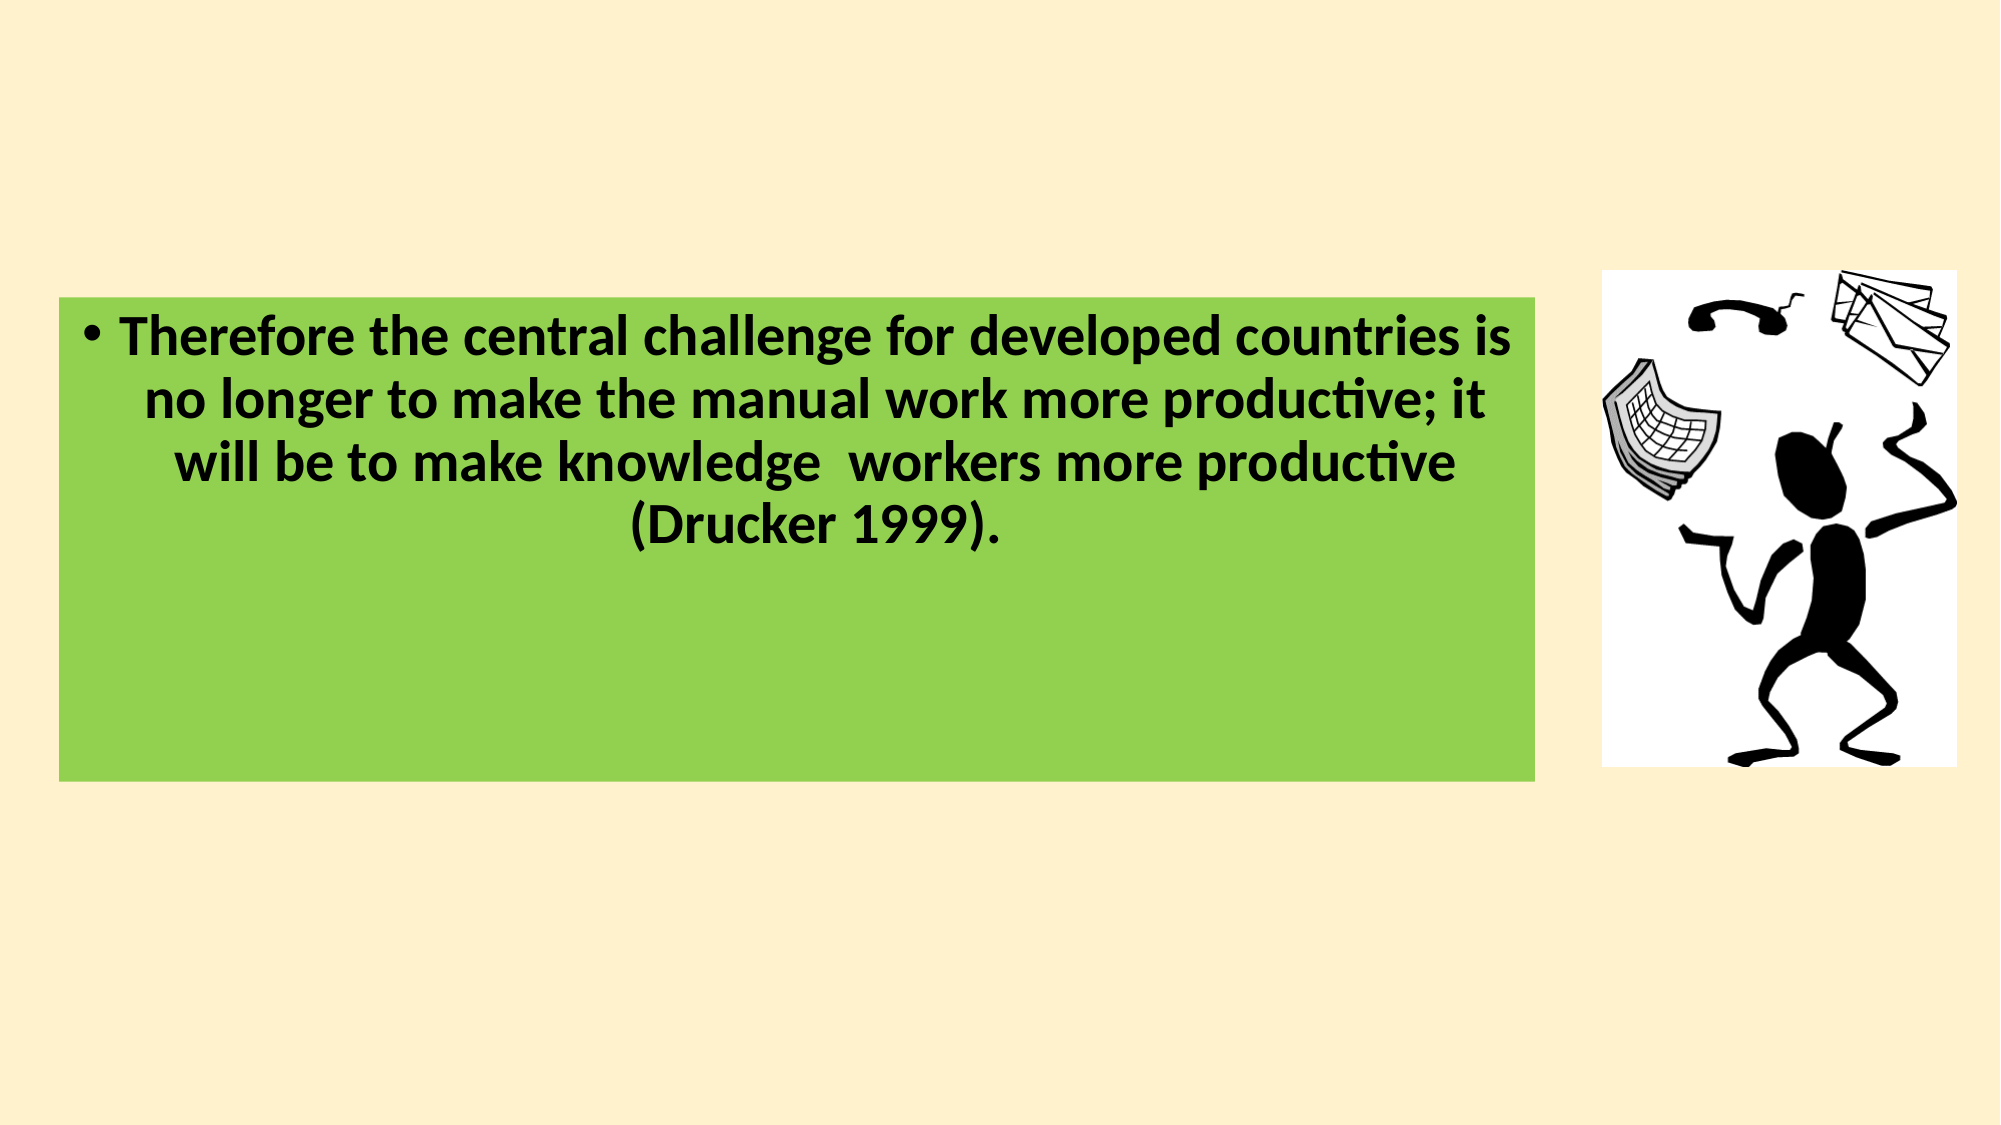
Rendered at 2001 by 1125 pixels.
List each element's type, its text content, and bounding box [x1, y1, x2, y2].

list Therefore the central challenge for developed countries is no longer to make the manual work more productive; it will be to make knowledge workers more productive (Drucker 1999). [59, 297, 1535, 782]
picture [1602, 270, 1957, 767]
